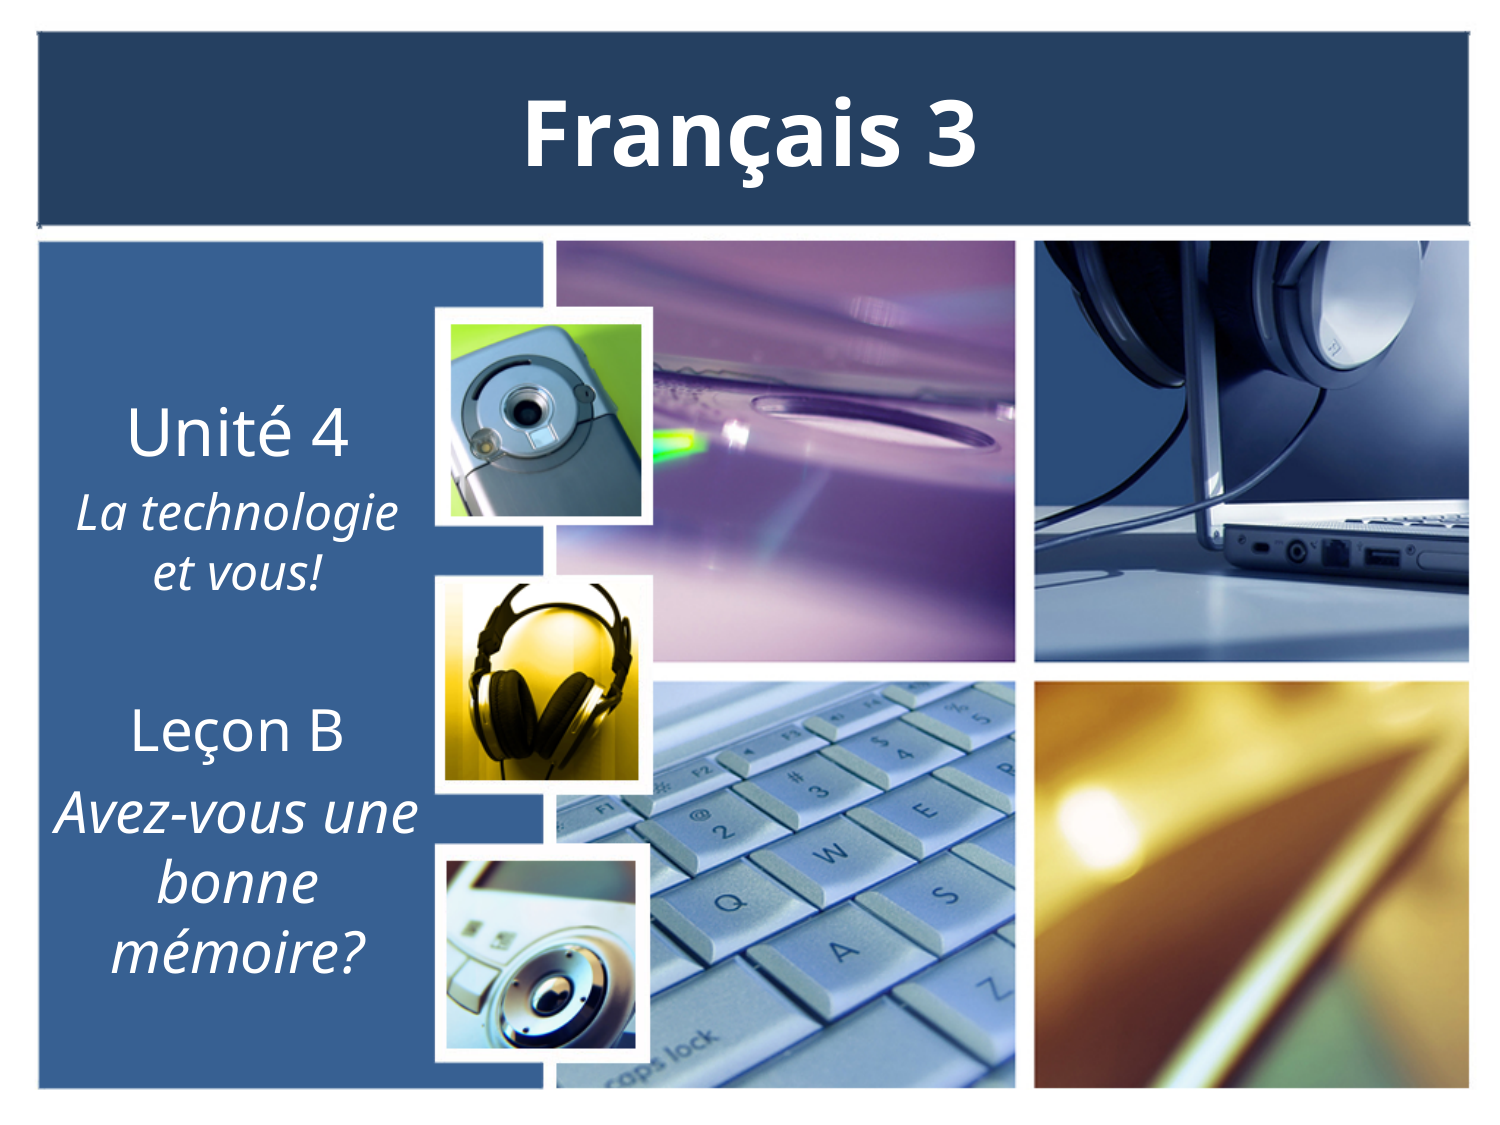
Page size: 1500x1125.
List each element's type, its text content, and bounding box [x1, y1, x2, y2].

subtitle Unité 4 La technologie et vous! Leçon B Avez-vous une bonne mémoire? [37, 312, 438, 1063]
picture [0, 0, 1500, 1125]
title Français 3 [37, 34, 1463, 225]
